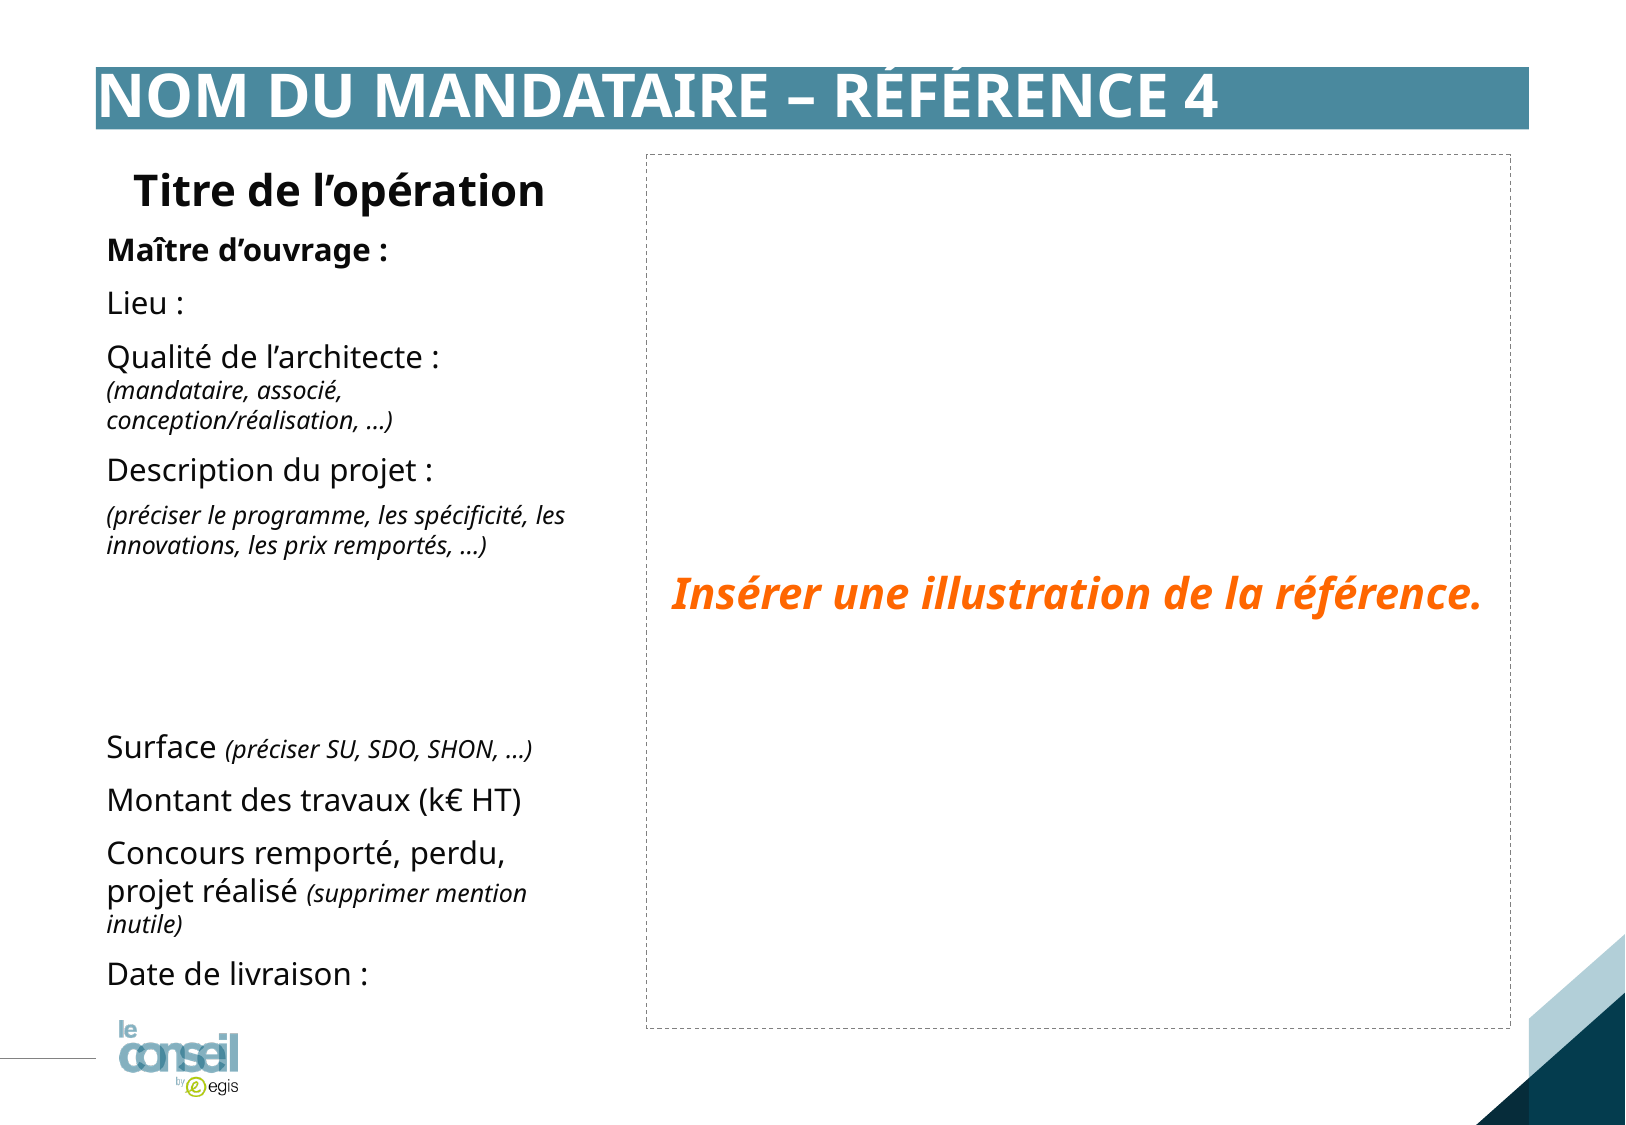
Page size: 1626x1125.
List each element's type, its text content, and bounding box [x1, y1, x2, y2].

text_box Titre de l’opération Maître d’ouvrage : Lieu : Qualité de l’architecte : (mandataire, associé, conception/réalisation, …) Description du projet : (préciser le programme, les spécificité, les innovations, les prix remportés, …) Surface (préciser SU, SDO, SHON, …) Montant des travaux (k€ HT) Concours remporté, perdu, projet réalisé (supprimer mention inutile) Date de livraison : [91, 154, 590, 999]
picture [119, 1020, 238, 1097]
text_box Insérer une illustration de la référence. [646, 154, 1511, 1030]
title Nom du Mandataire – Référence 4 [95, 67, 1529, 130]
